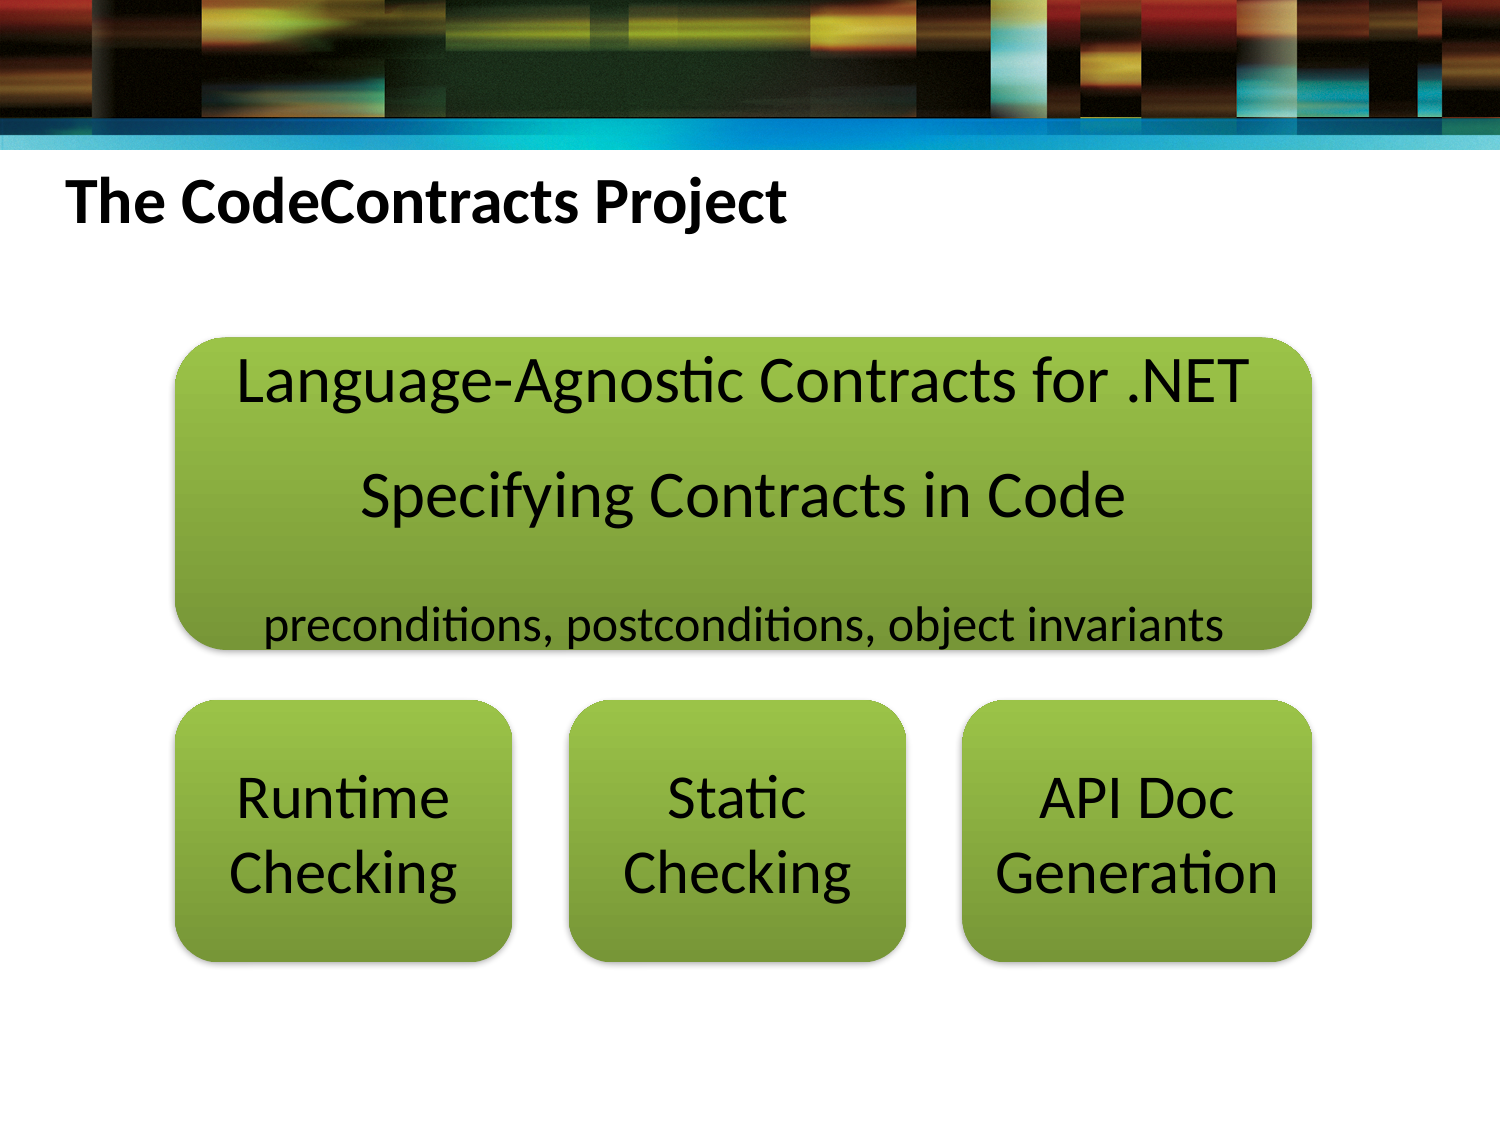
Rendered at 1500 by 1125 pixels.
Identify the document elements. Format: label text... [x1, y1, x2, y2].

text_box Runtime Checking [174, 699, 513, 963]
text_box API Doc Generation [962, 699, 1313, 963]
text_box Language-Agnostic Contracts for .NET Specifying Contracts in Code preconditions, postconditions, object invariants [174, 337, 1313, 650]
picture [0, 0, 1500, 150]
text_box Static Checking [568, 699, 907, 963]
title The CodeContracts Project [50, 149, 1450, 246]
